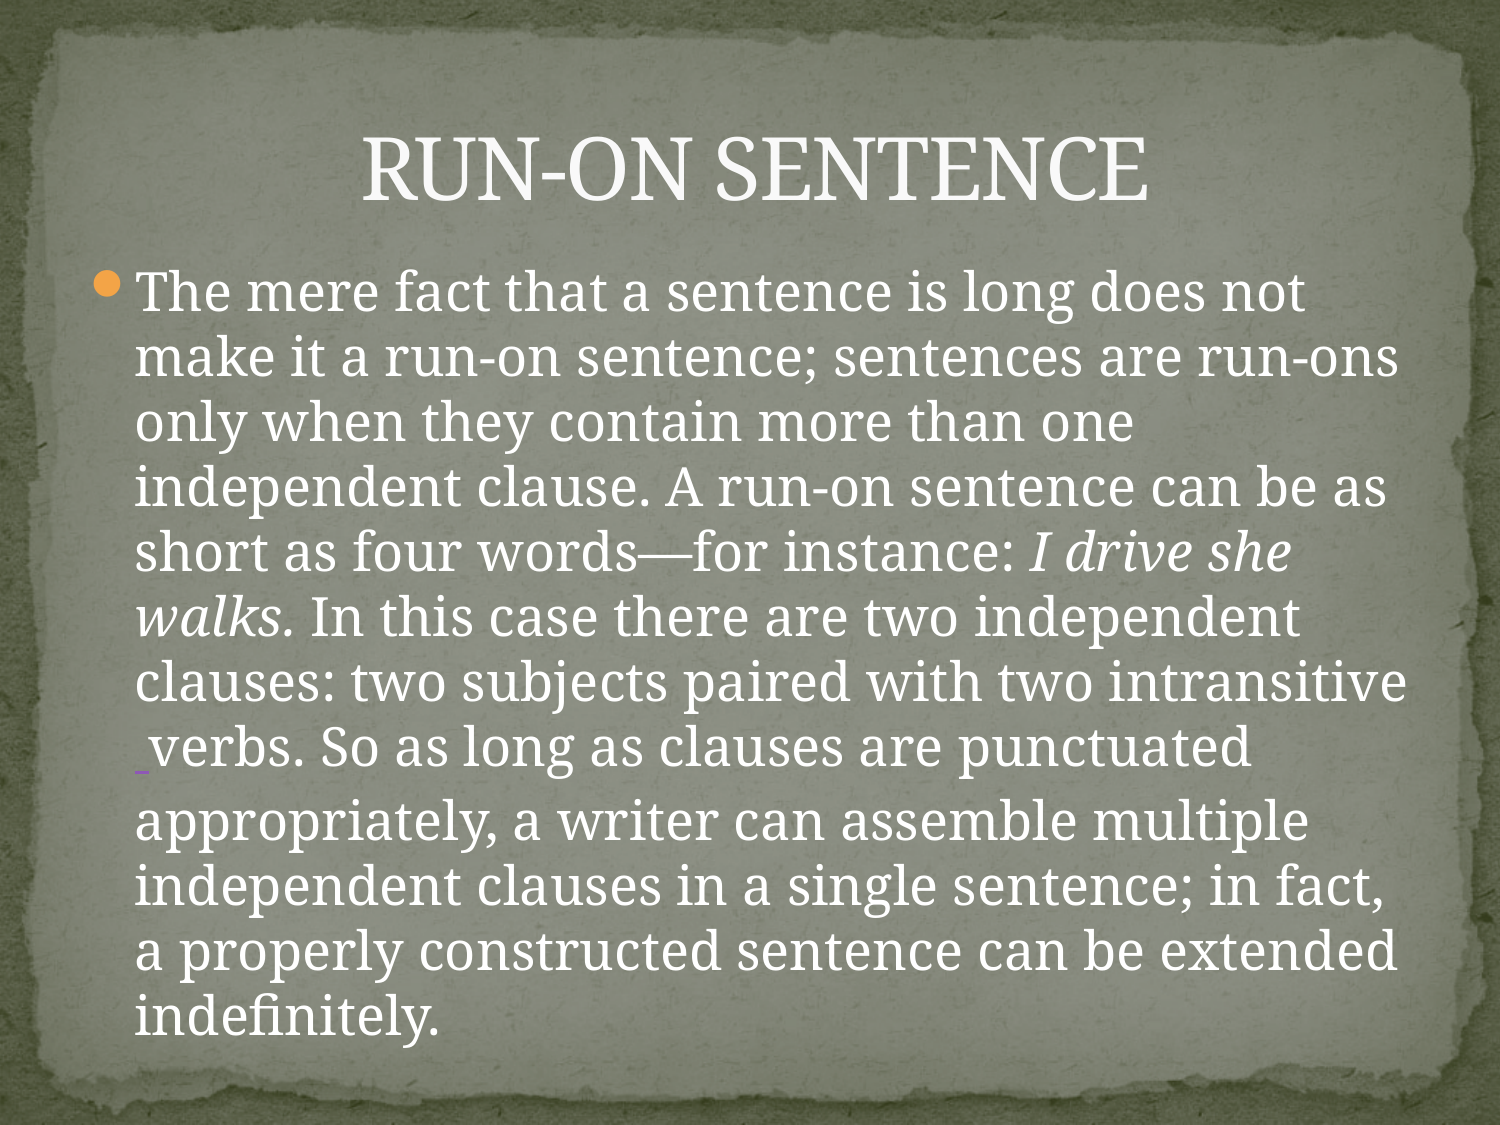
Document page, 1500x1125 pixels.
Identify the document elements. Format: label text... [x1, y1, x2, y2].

list The mere fact that a sentence is long does not make it a run-on sentence; sentences are run-ons only when they contain more than one independent clause. A run-on sentence can be as short as four words—for instance: I drive she walks. In this case there are two independent clauses: two subjects paired with two intransitive verbs. So as long as clauses are punctuated appropriately, a writer can assemble multiple independent clauses in a single sentence; in fact, a properly constructed sentence can be extended indefinitely. [75, 249, 1425, 1000]
title RUN-ON SENTENCE [74, 24, 1425, 225]
